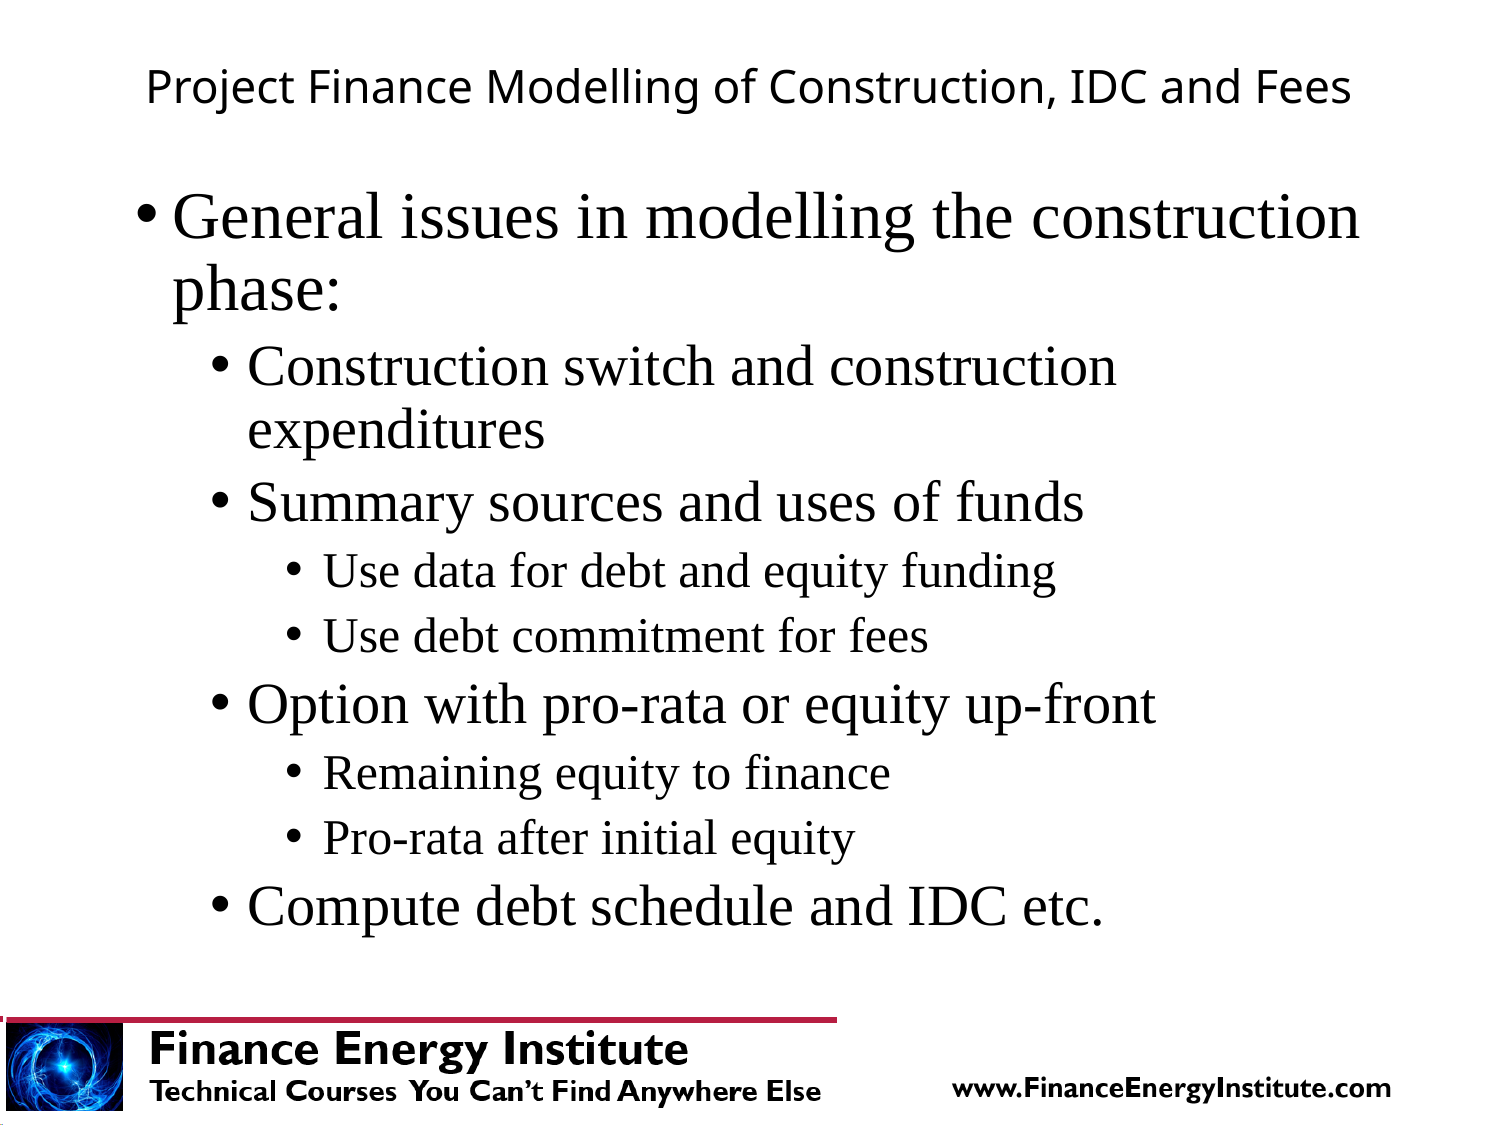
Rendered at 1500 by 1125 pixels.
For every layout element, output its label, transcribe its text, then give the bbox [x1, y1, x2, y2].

picture [0, 1006, 837, 1125]
picture [947, 1071, 1400, 1108]
title Project Finance Modelling of Construction, IDC and Fees [120, 32, 1378, 146]
list General issues in modelling the construction phase: Construction switch and construction expenditures Summary sources and uses of funds Use data for debt and equity funding Use debt commitment for fees Option with pro-rata or equity up-front Remaining equity to finance Pro-rata after initial equity Compute debt schedule and IDC etc. [120, 173, 1417, 980]
